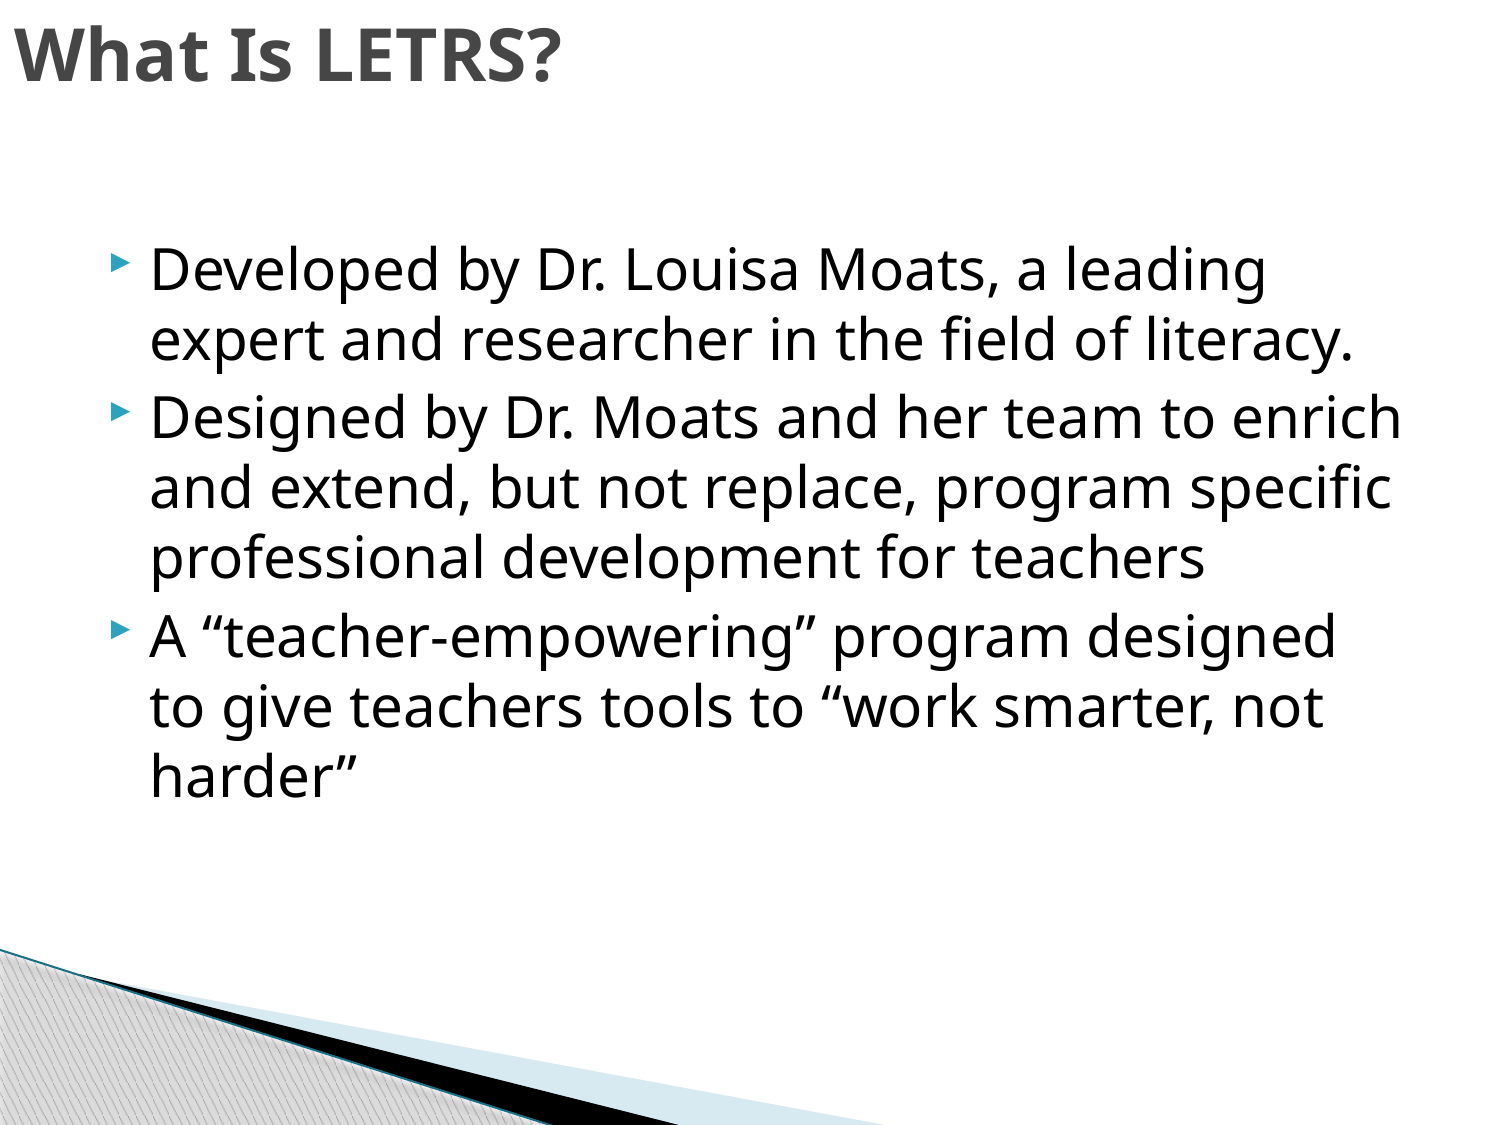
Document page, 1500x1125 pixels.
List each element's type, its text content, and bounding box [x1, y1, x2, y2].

title What Is LETRS? [0, 0, 950, 104]
list Developed by Dr. Louisa Moats, a leading expert and researcher in the field of literacy. Designed by Dr. Moats and her team to enrich and extend, but not replace, program specific professional development for teachers A “teacher-empowering” program designed to give teachers tools to “work smarter, not harder” [75, 224, 1425, 950]
